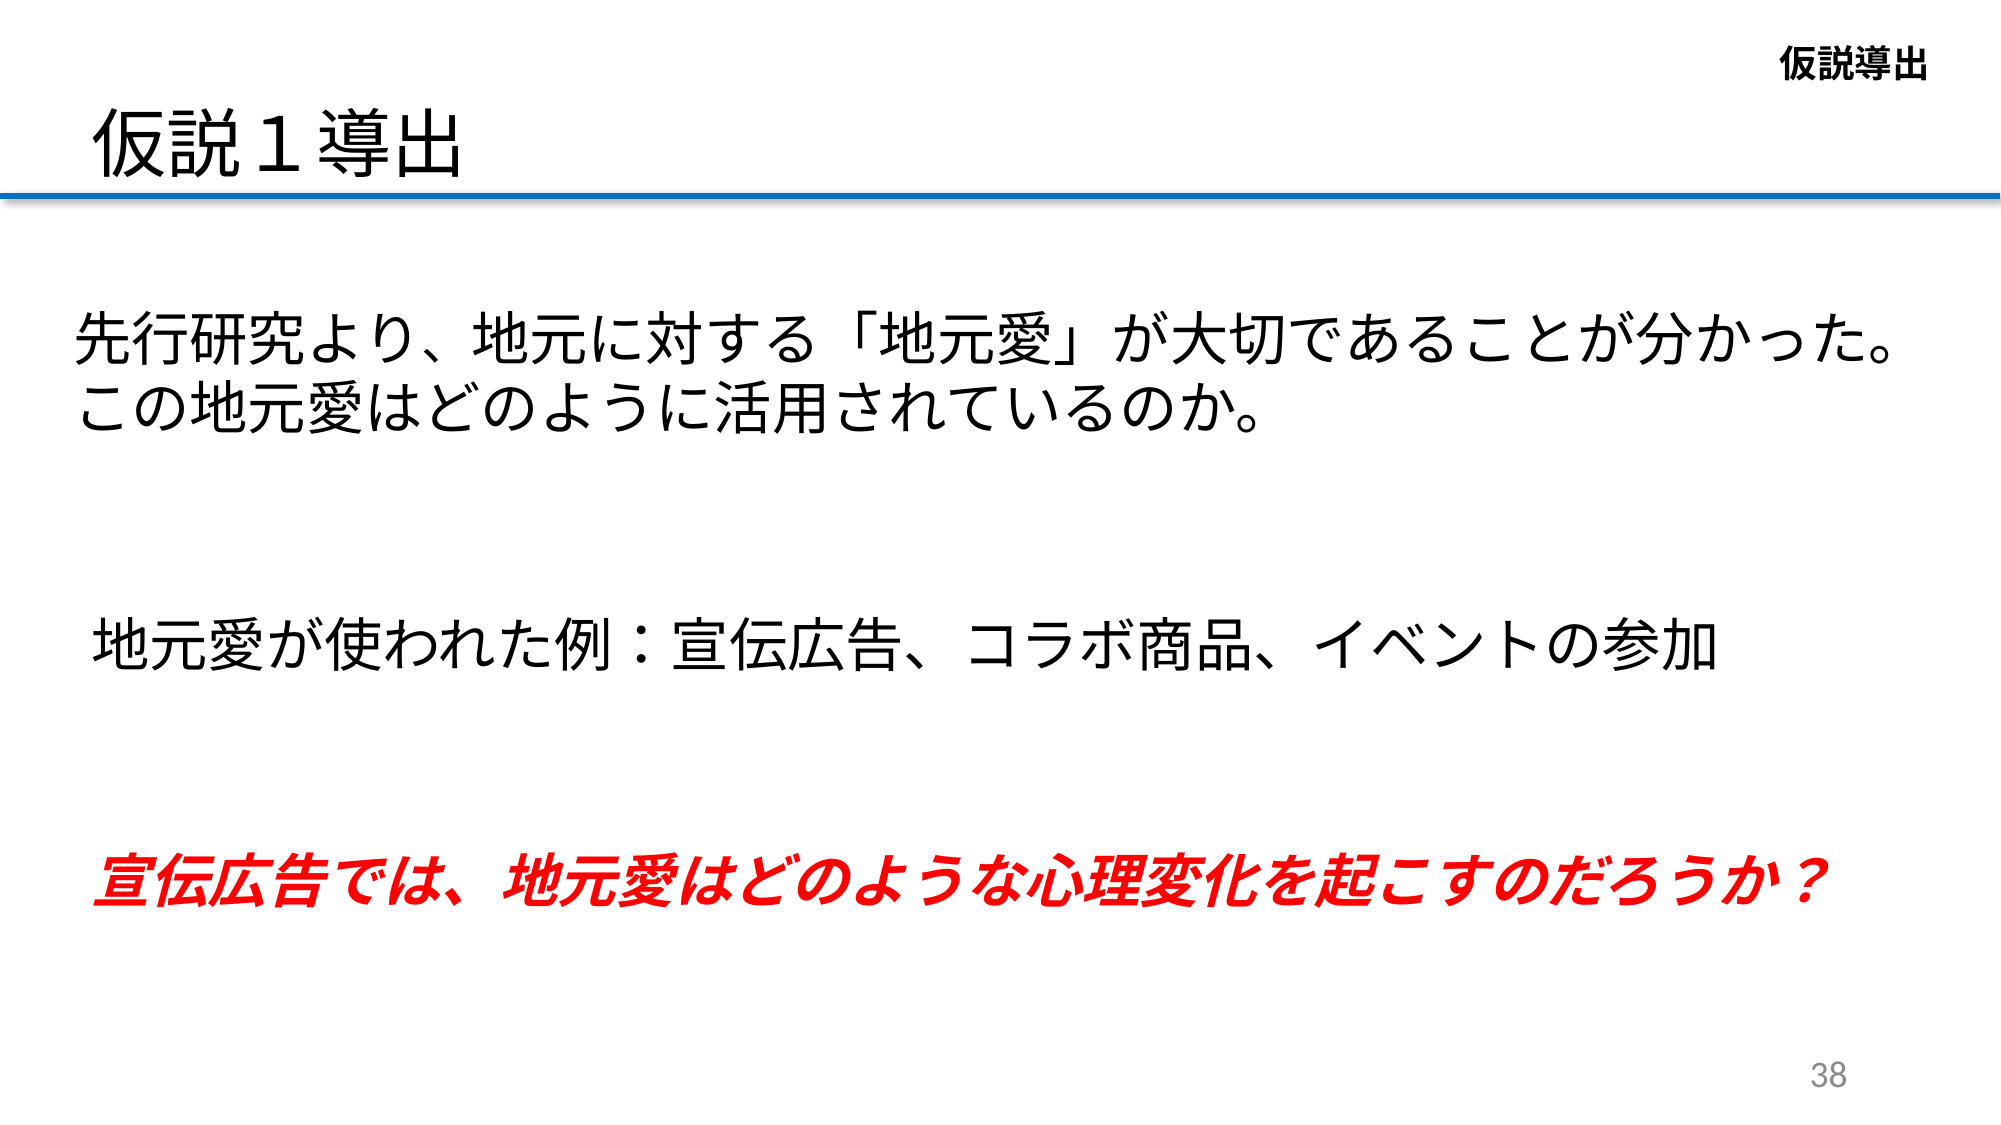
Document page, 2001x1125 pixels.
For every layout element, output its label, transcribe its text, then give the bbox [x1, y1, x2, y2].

text_box 仮説１導出 [76, 89, 1016, 239]
text_box 地元愛が使われた例：宣伝広告、コラボ商品、イベントの参加 [76, 601, 1902, 686]
text_box 先行研究より、地元に対する「地元愛」が大切であることが分かった。 この地元愛はどのように活用されているのか。 [58, 294, 1911, 450]
text_box 宣伝広告では、地元愛はどのような心理変化を起こすのだろうか？ [76, 837, 1928, 922]
text_box 仮説導出 [1764, 33, 1945, 93]
slide_number 38 [1412, 1042, 1863, 1103]
